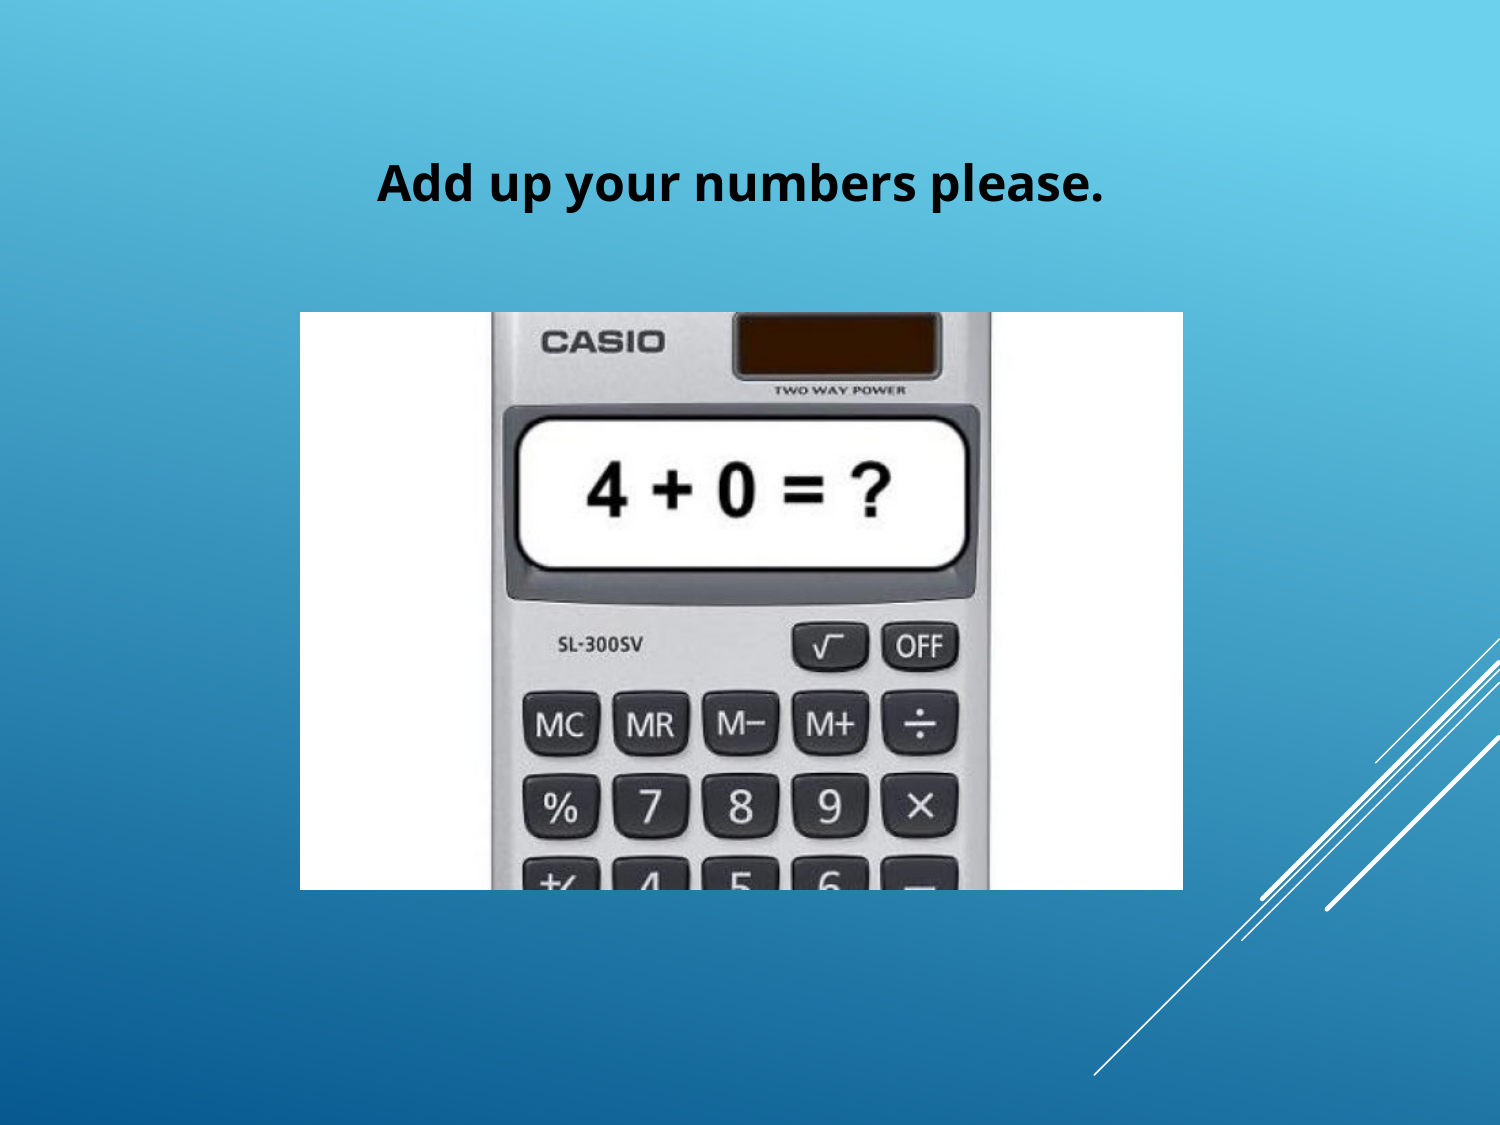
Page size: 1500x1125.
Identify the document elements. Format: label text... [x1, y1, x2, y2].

picture [299, 312, 1184, 890]
text_box Add up your numbers please. [362, 143, 1121, 219]
